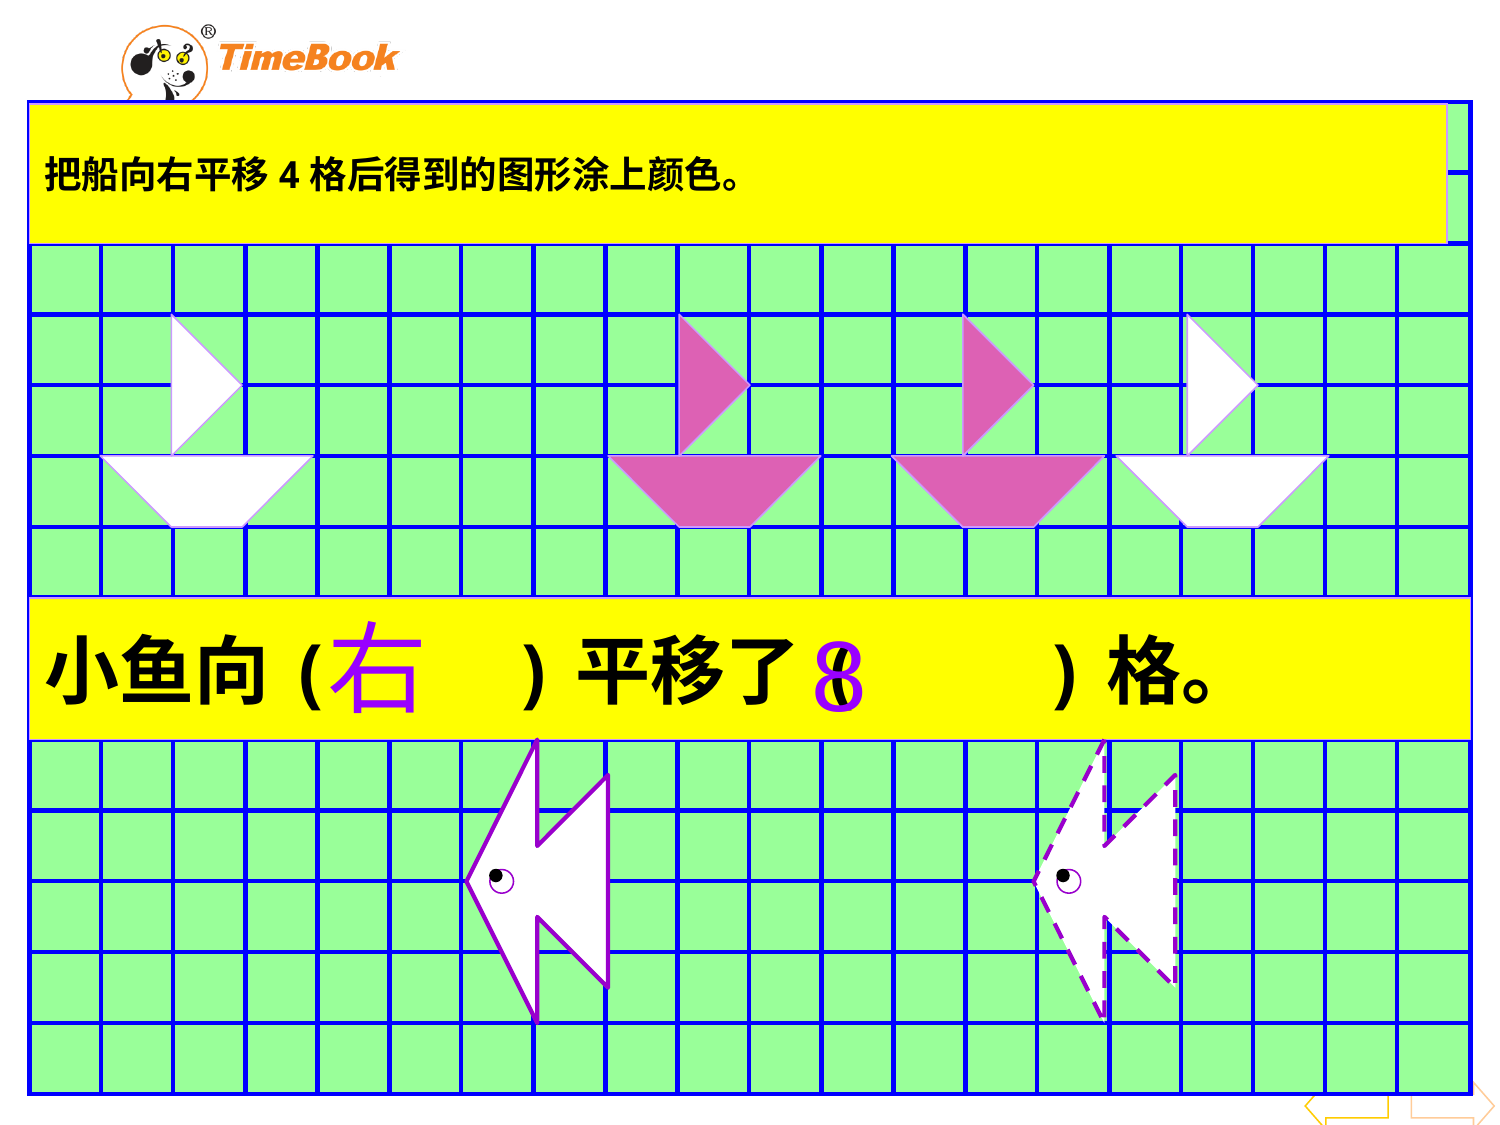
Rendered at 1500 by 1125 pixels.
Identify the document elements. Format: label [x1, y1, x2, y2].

text_box [100, 314, 314, 528]
picture [118, 22, 408, 100]
text_box [1304, 1082, 1495, 1125]
table_cell [886, 312, 1333, 536]
text_box [1033, 739, 1176, 1024]
text_box [29, 101, 1471, 1095]
text_box [891, 314, 1105, 528]
text_box [466, 739, 609, 1024]
text_box [607, 314, 822, 528]
text_box [1115, 314, 1330, 528]
